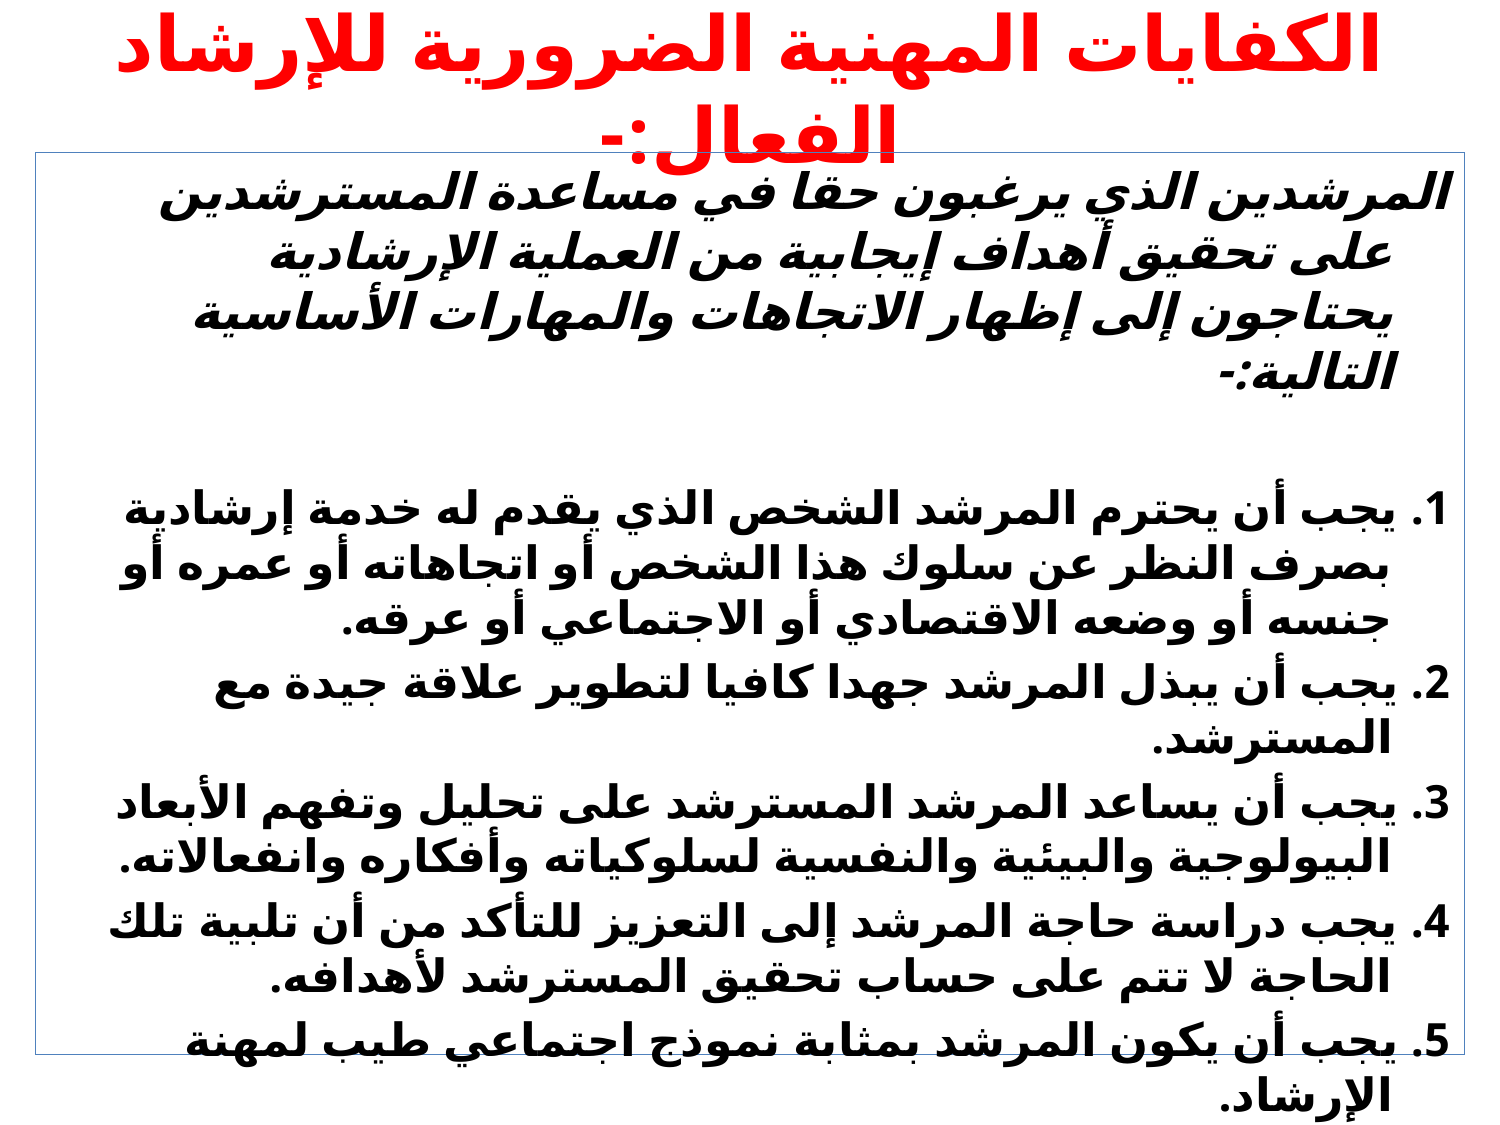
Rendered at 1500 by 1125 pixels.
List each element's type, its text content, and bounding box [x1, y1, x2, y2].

list المرشدين الذي يرغبون حقا في مساعدة المسترشدين على تحقيق أهداف إيجابية من العملية الإرشادية يحتاجون إلى إظهار الاتجاهات والمهارات الأساسية التالية:- 1. يجب أن يحترم المرشد الشخص الذي يقدم له خدمة إرشادية بصرف النظر عن سلوك هذا الشخص أو اتجاهاته أو عمره أو جنسه أو وضعه الاقتصادي أو الاجتماعي أو عرقه. 2. يجب أن يبذل المرشد جهدا كافيا لتطوير علاقة جيدة مع المسترشد. 3. يجب أن يساعد المرشد المسترشد على تحليل وتفهم الأبعاد البيولوجية والبيئية والنفسية لسلوكياته وأفكاره وانفعالاته. 4. يجب دراسة حاجة المرشد إلى التعزيز للتأكد من أن تلبية تلك الحاجة لا تتم على حساب تحقيق المسترشد لأهدافه. 5. يجب أن يكون المرشد بمثابة نموذج اجتماعي طيب لمهنة الإرشاد. 6.يجب أن يكون المرشد على معرفة كافية بسبل مساعدة المسترشد ودعمه وتقييم نتائج العملية الإرشادية 7. يجب أن يحرص المرشد على تطوير كفاياته الفنية والعملية طوال حياته المهنية. [35, 152, 1465, 1055]
title الكفايات المهنية الضرورية للإرشاد الفعال:- [75, 45, 1425, 129]
